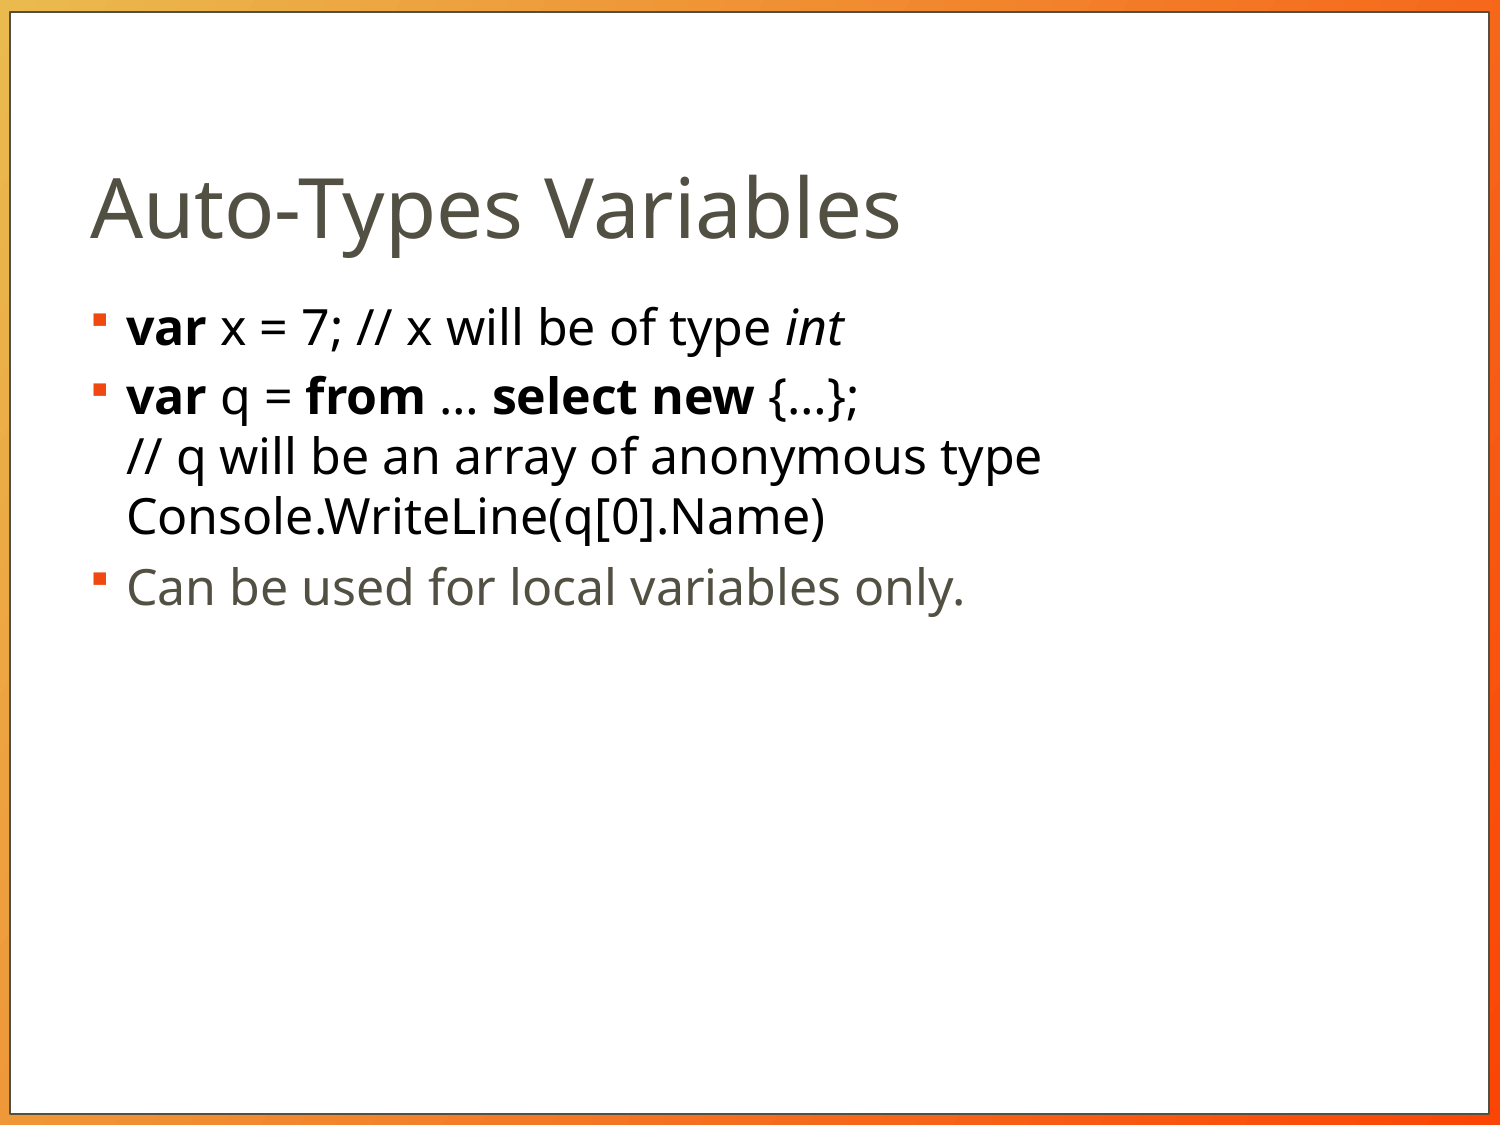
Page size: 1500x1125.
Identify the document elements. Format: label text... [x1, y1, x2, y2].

title Auto-Types Variables [75, 75, 1425, 263]
list var x = 7; // x will be of type int var q = from … select new {…}; // q will be an array of anonymous type Console.WriteLine(q[0].Name) Can be used for local variables only. [75, 287, 1425, 1005]
